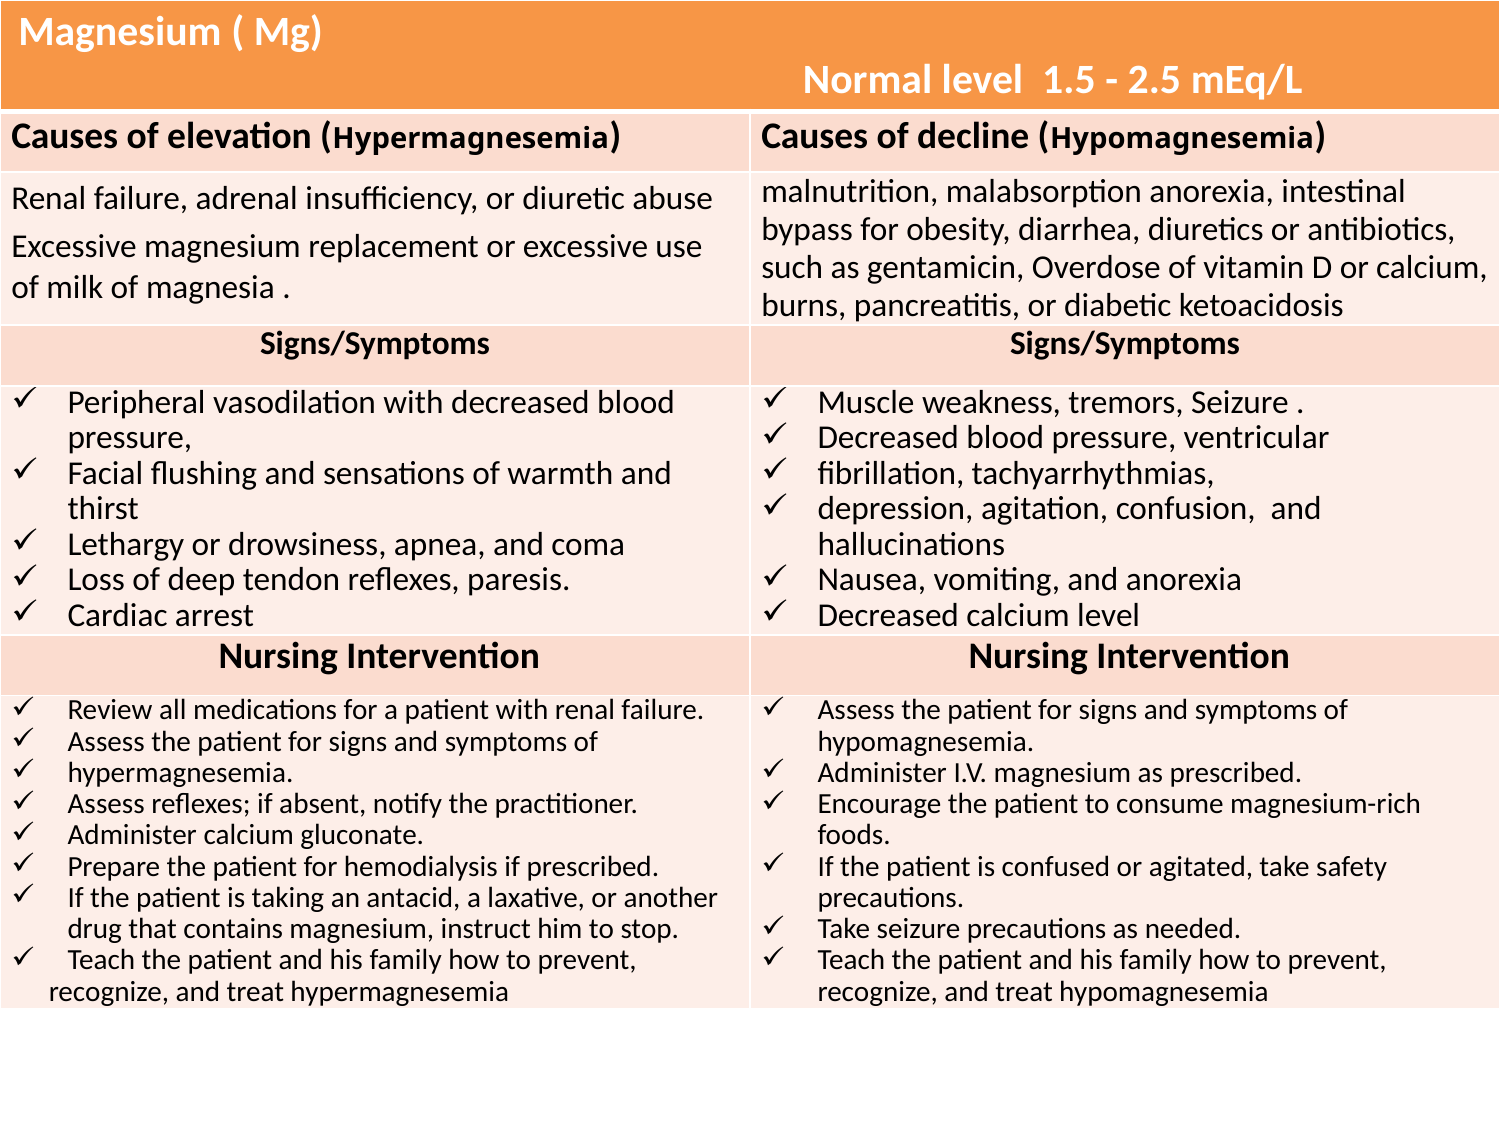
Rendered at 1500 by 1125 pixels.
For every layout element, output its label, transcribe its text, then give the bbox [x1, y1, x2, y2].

table_cell Peripheral vasodilation with decreased blood pressure, Facial flushing and sensations of warmth and thirst Lethargy or drowsiness, apnea, and coma Loss of deep tendon reflexes, paresis. Cardiac arrest [1, 387, 749, 634]
table_cell Signs/Symptoms [1, 326, 749, 385]
table_cell malnutrition, malabsorption anorexia, intestinal bypass for obesity, diarrhea, diuretics or antibiotics, such as gentamicin, Overdose of vitamin D or calcium, burns, pancreatitis, or diabetic ketoacidosis [751, 173, 1499, 324]
table_cell Review all medications for a patient with renal failure. Assess the patient for signs and symptoms of hypermagnesemia. Assess reflexes; if absent, notify the practitioner. Administer calcium gluconate. Prepare the patient for hemodialysis if prescribed. If the patient is taking an antacid, a laxative, or another drug that contains magnesium, instruct him to stop. Teach the patient and his family how to prevent, recognize, and treat hypermagnesemia [1, 696, 749, 1008]
table_cell Nursing Intervention [1, 636, 749, 695]
table_cell Nursing Intervention [751, 636, 1499, 695]
table_cell Renal failure, adrenal insufficiency, or diuretic abuse Excessive magnesium replacement or excessive use of milk of magnesia . [1, 173, 749, 324]
table_header Magnesium ( Mg) Normal level 1.5 - 2.5 mEq/L [1, 1, 1499, 109]
table_cell Causes of decline (Hypomagnesemia) [751, 114, 1499, 171]
table_cell Signs/Symptoms [751, 326, 1499, 385]
table_cell Assess the patient for signs and symptoms of hypomagnesemia. Administer I.V. magnesium as prescribed. Encourage the patient to consume magnesium-rich foods. If the patient is confused or agitated, take safety precautions. Take seizure precautions as needed. Teach the patient and his family how to prevent, recognize, and treat hypomagnesemia [751, 696, 1499, 1008]
table_cell Muscle weakness, tremors, Seizure . Decreased blood pressure, ventricular fibrillation, tachyarrhythmias, depression, agitation, confusion, and hallucinations Nausea, vomiting, and anorexia Decreased calcium level [751, 387, 1499, 634]
table_cell Causes of elevation (Hypermagnesemia) [1, 114, 749, 171]
